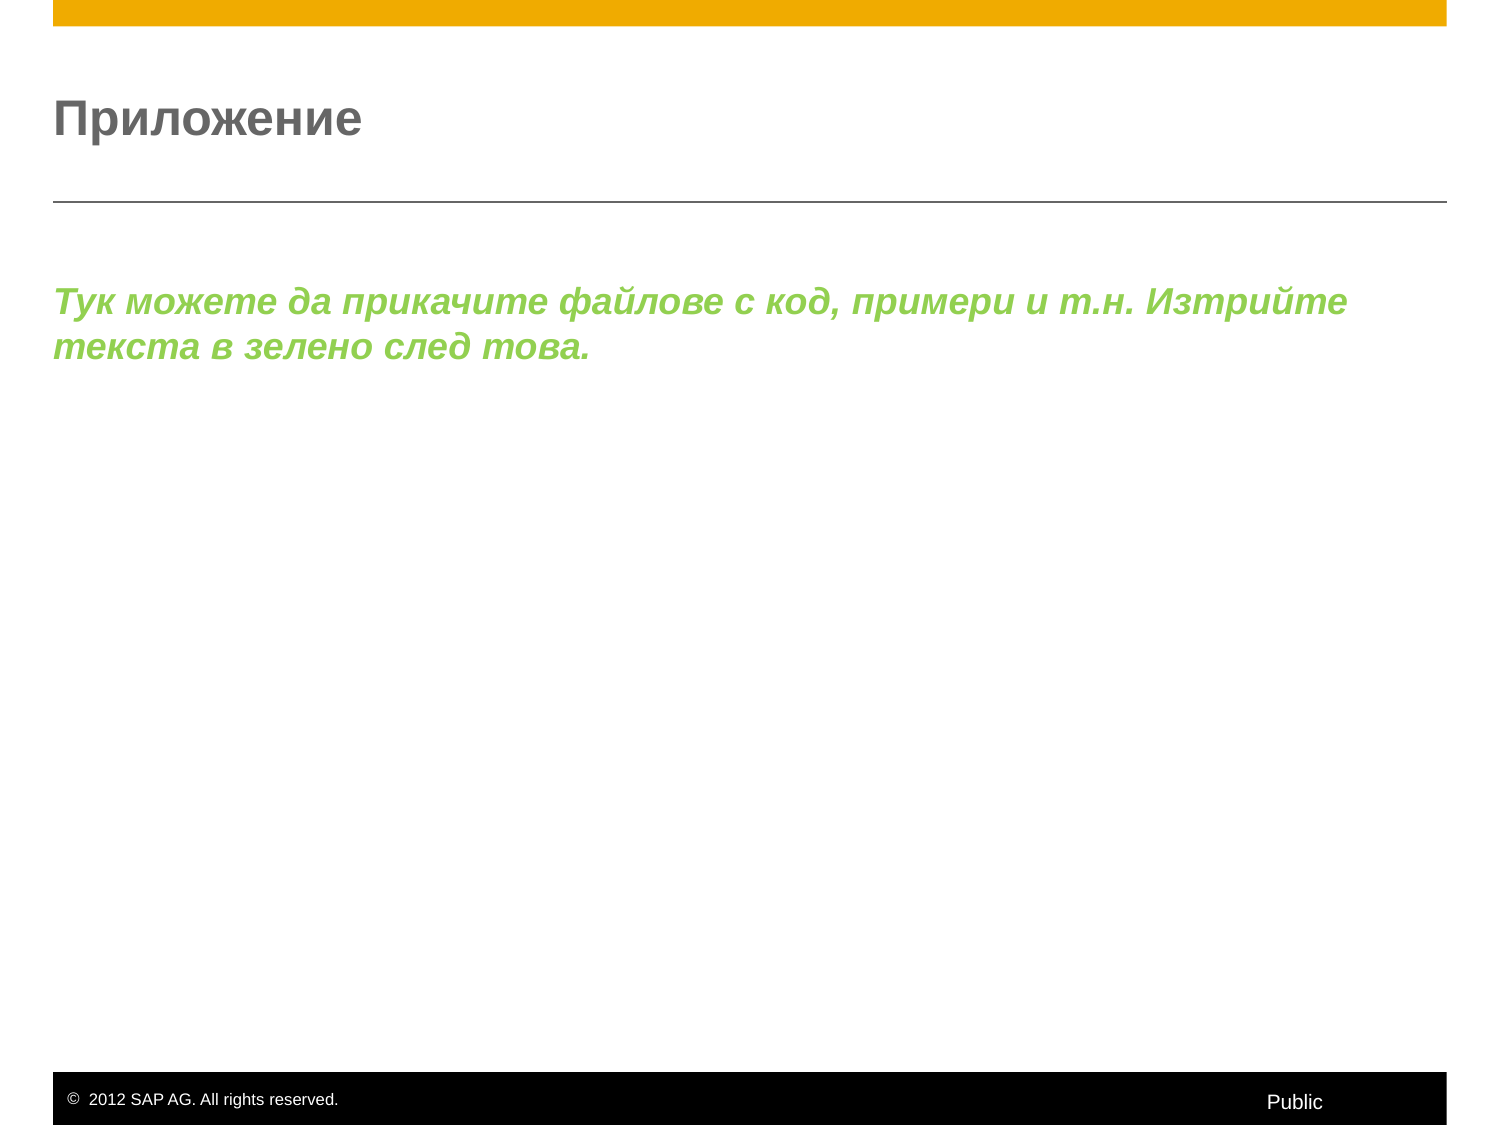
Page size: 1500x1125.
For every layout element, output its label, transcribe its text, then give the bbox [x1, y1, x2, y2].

title Приложение [53, 53, 1447, 178]
list Тук можете да прикачите файлове с код, примери и т.н. Изтрийте текста в зелено след това. [53, 277, 1447, 998]
